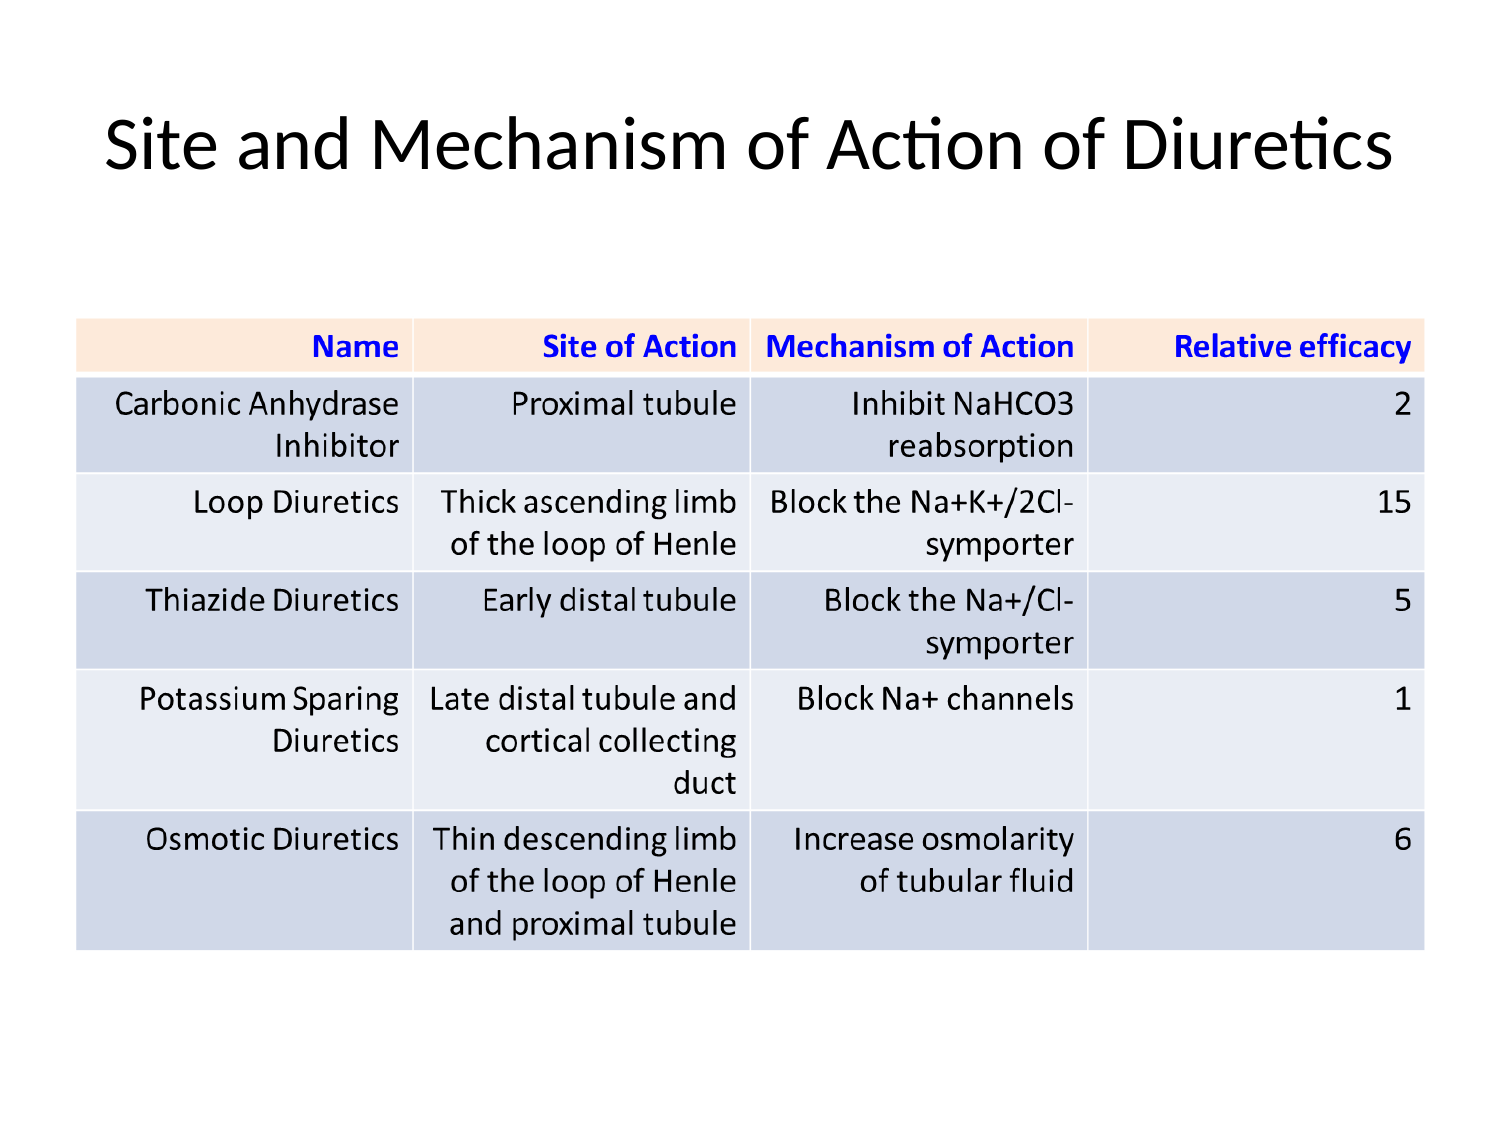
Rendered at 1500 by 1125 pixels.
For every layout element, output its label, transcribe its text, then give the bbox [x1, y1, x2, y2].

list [74, 312, 1426, 966]
title Site and Mechanism of Action of Diuretics [75, 45, 1425, 233]
